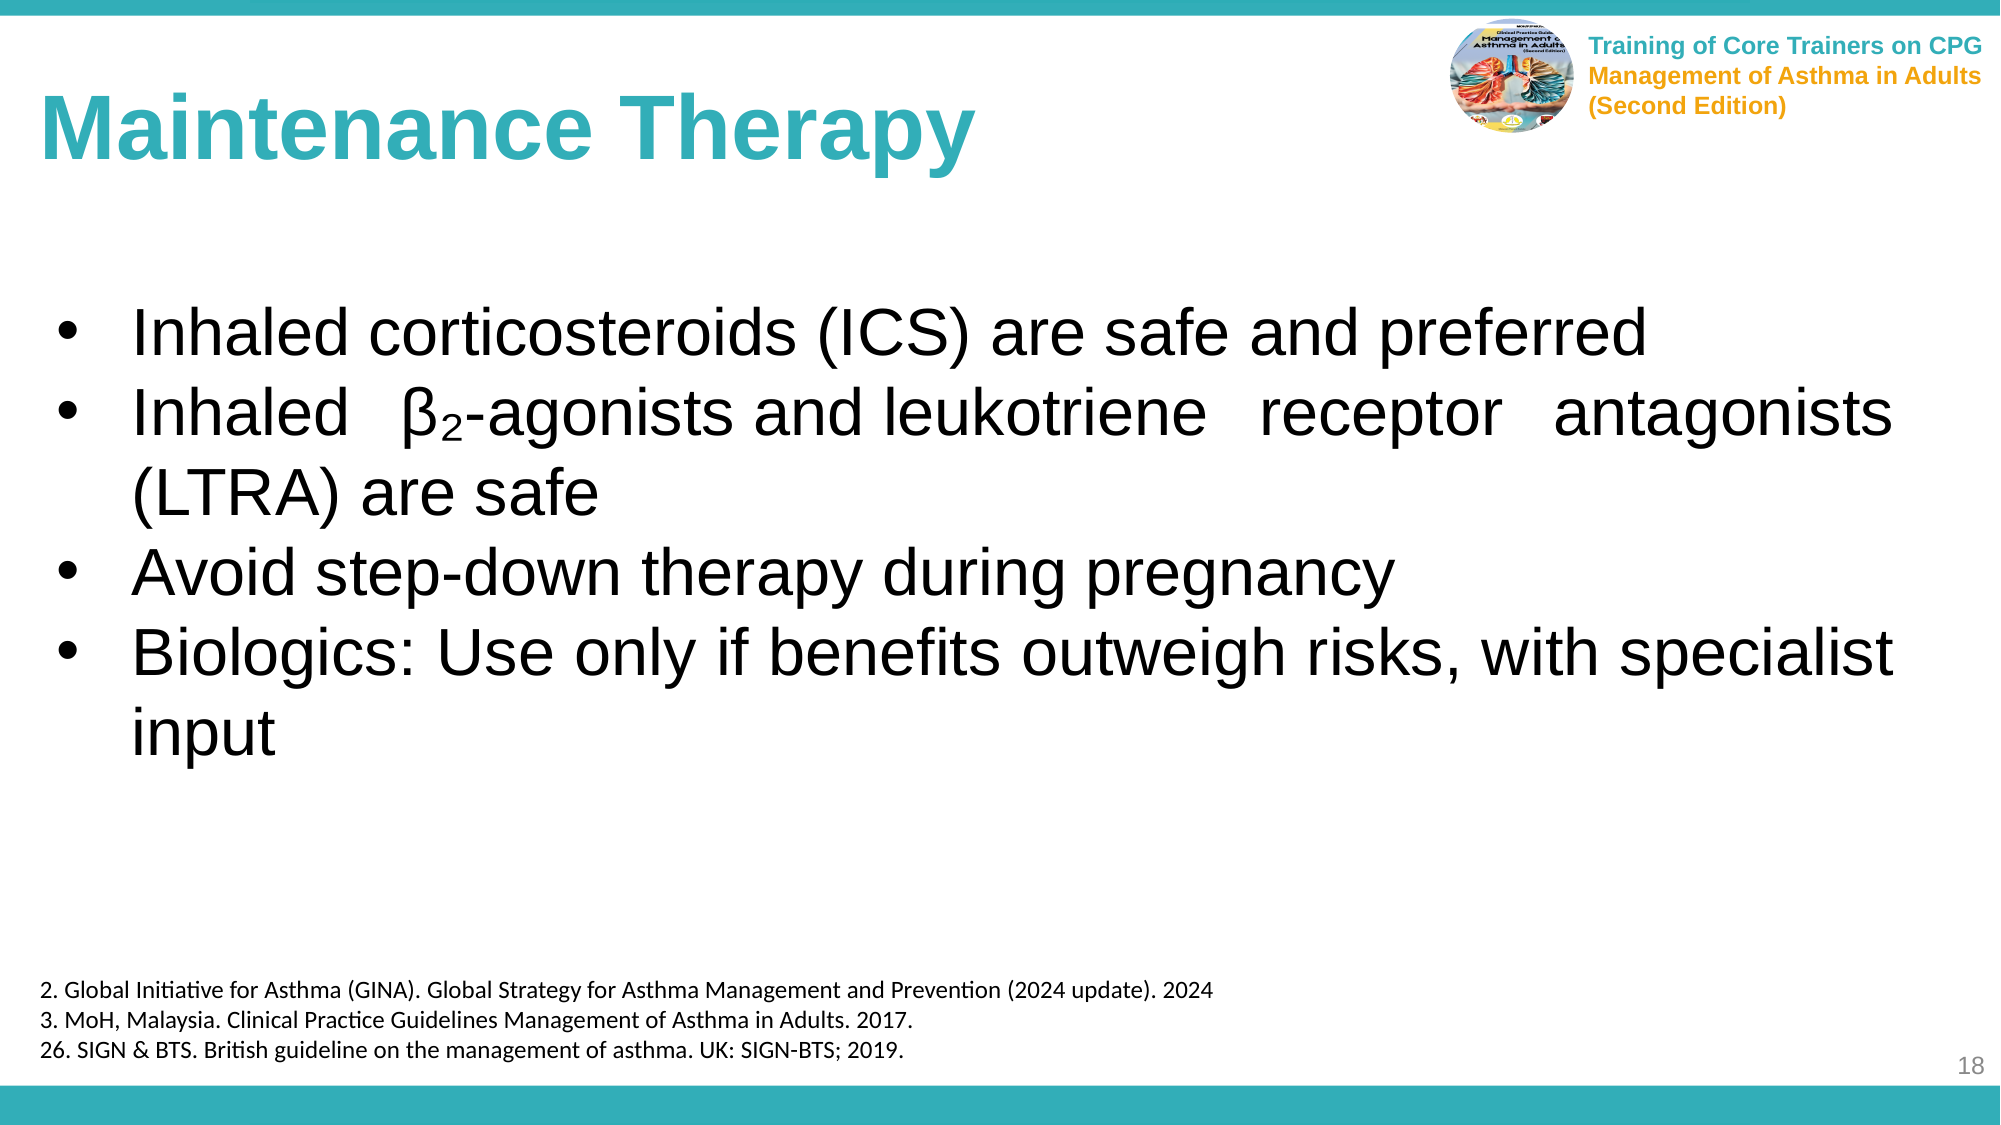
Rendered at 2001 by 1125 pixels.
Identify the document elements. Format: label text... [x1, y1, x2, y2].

title Maintenance Therapy [24, 60, 1750, 184]
picture [1452, 18, 1572, 60]
slide_number 18 [1550, 1042, 2000, 1103]
text_box Inhaled corticosteroids (ICS) are safe and preferred Inhaled β₂-agonists and leukotriene receptor antagonists (LTRA) are safe Avoid step-down therapy during pregnancy Biologics: Use only if benefits outweigh risks, with specialist input [42, 281, 1911, 777]
text_box 2. Global Initiative for Asthma (GINA). Global Strategy for Asthma Management and Prevention (2024 update). 2024 3. MoH, Malaysia. Clinical Practice Guidelines Management of Asthma in Adults. 2017. 26. SIGN & BTS. British guideline on the management of asthma. UK: SIGN-BTS; 2019. [24, 966, 1782, 1072]
